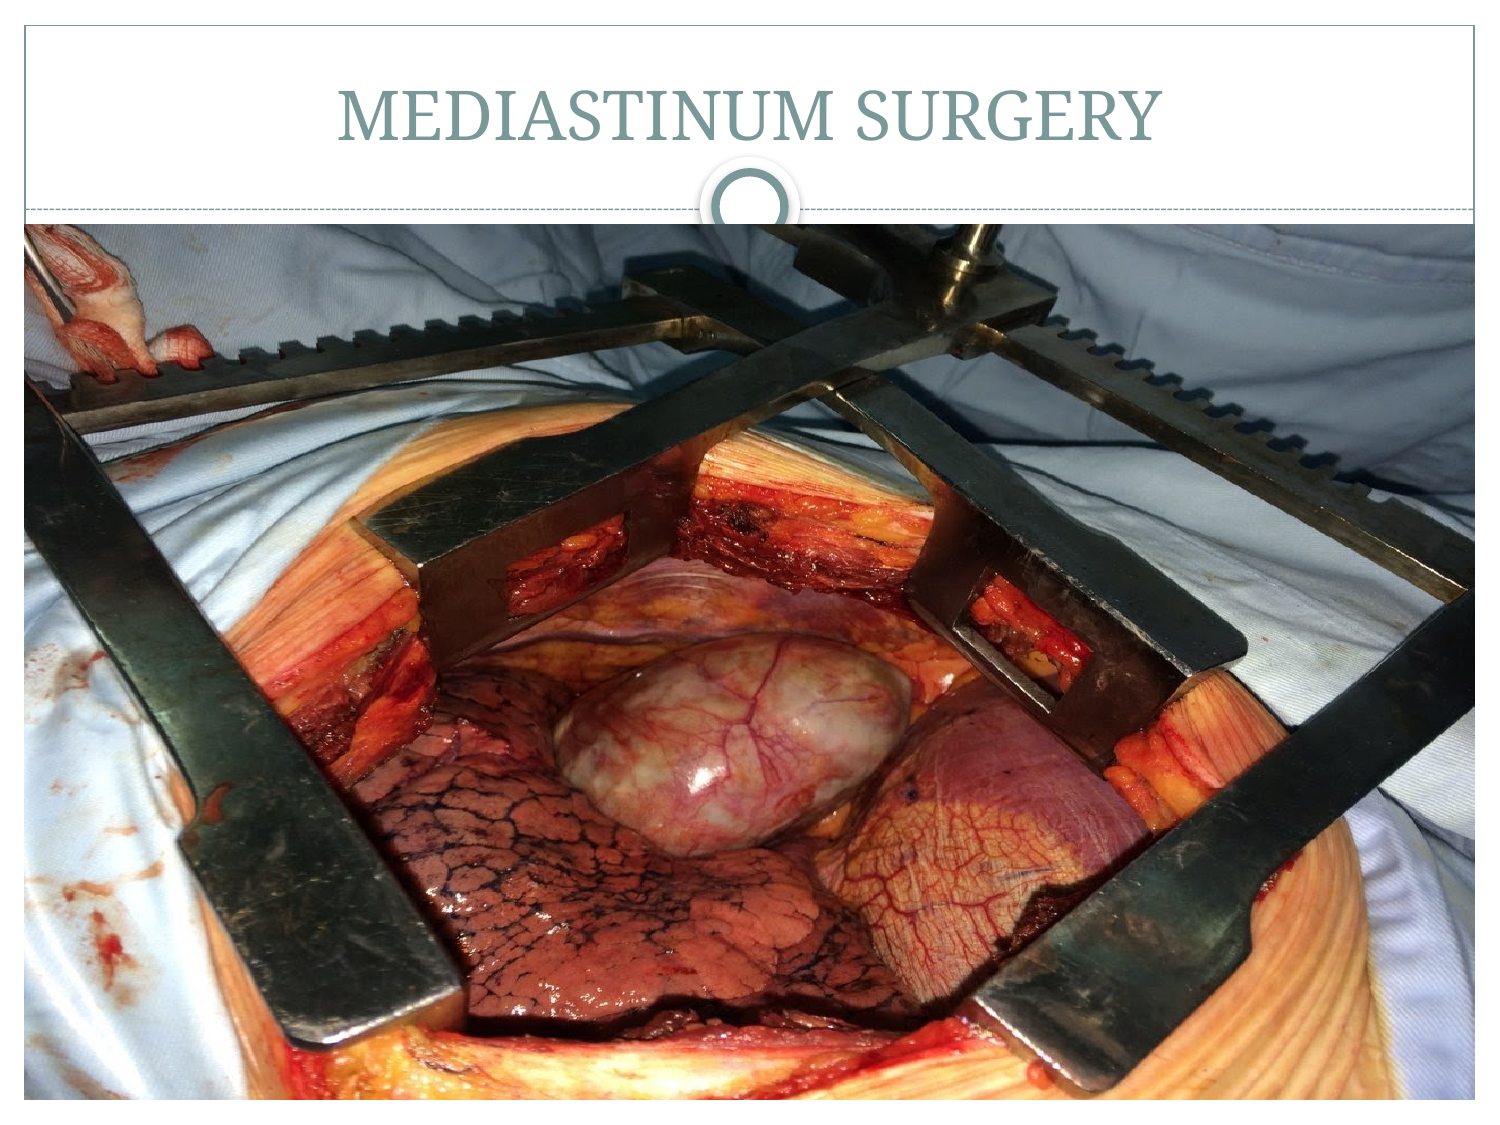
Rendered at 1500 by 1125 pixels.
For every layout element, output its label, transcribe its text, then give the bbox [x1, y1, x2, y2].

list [24, 224, 1476, 1101]
title MEDIASTINUM SURGERY [49, 37, 1450, 162]
